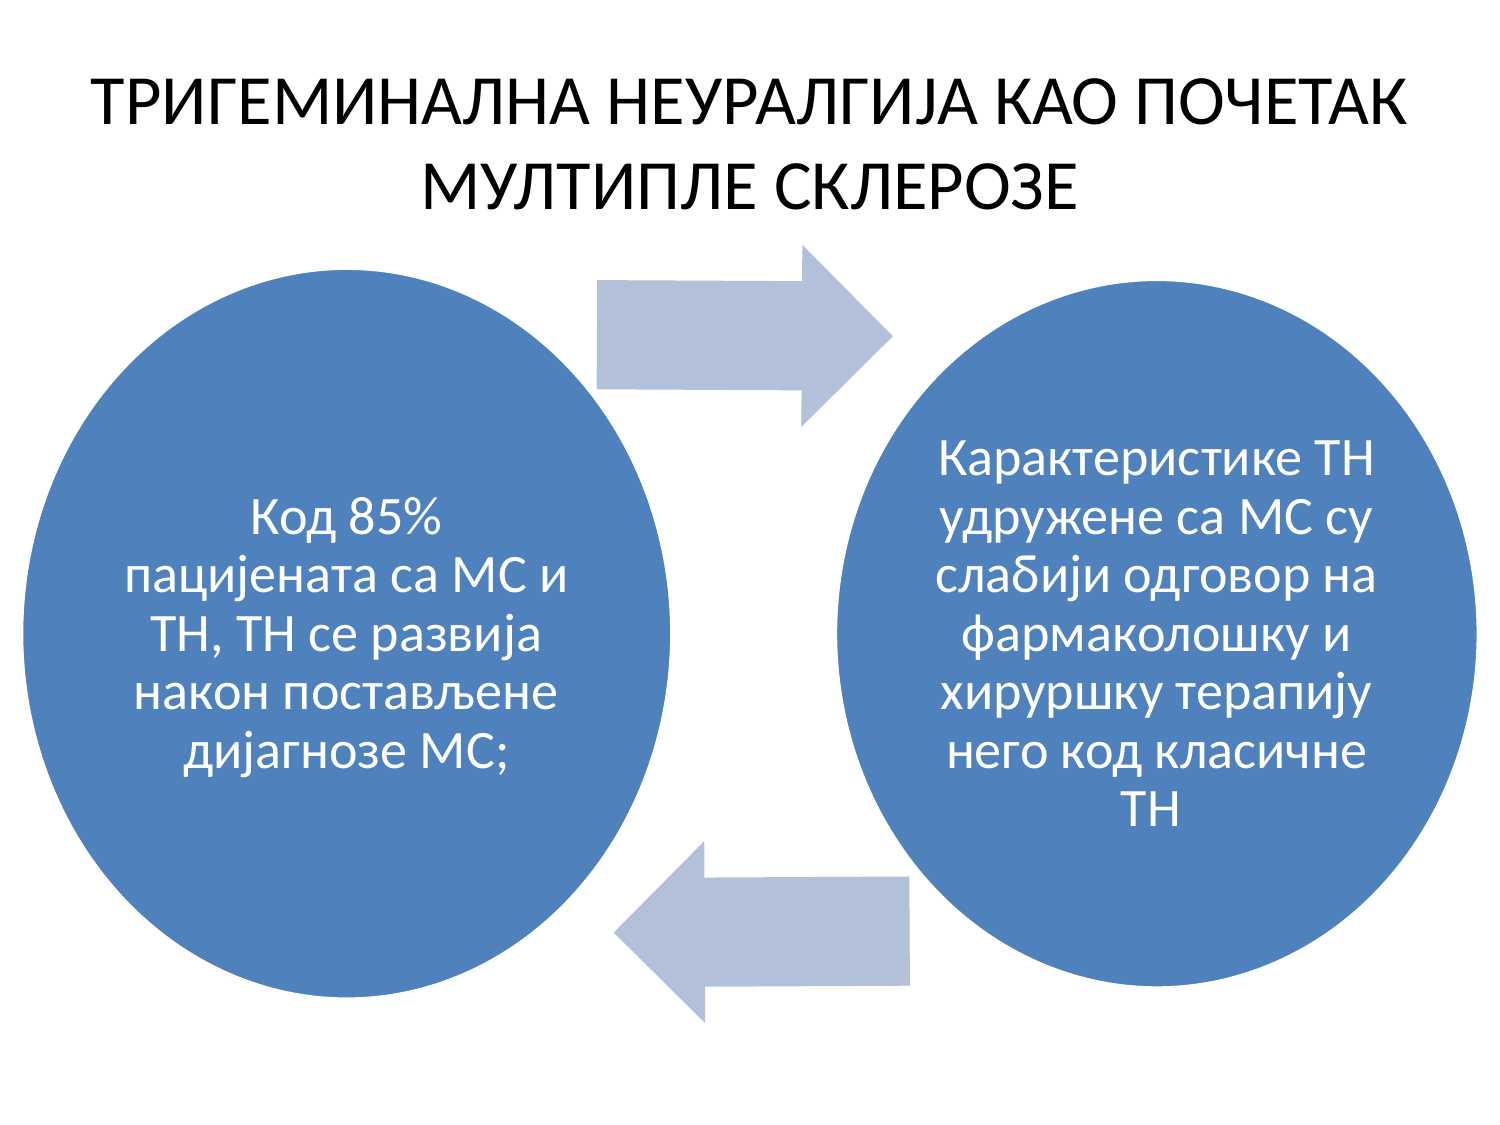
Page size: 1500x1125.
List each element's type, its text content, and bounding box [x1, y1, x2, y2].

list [74, 262, 1426, 1006]
title ТРИГЕМИНАЛНА НЕУРАЛГИЈА КАО ПОЧЕТАК МУЛТИПЛЕ СКЛЕРОЗЕ [75, 45, 1425, 233]
